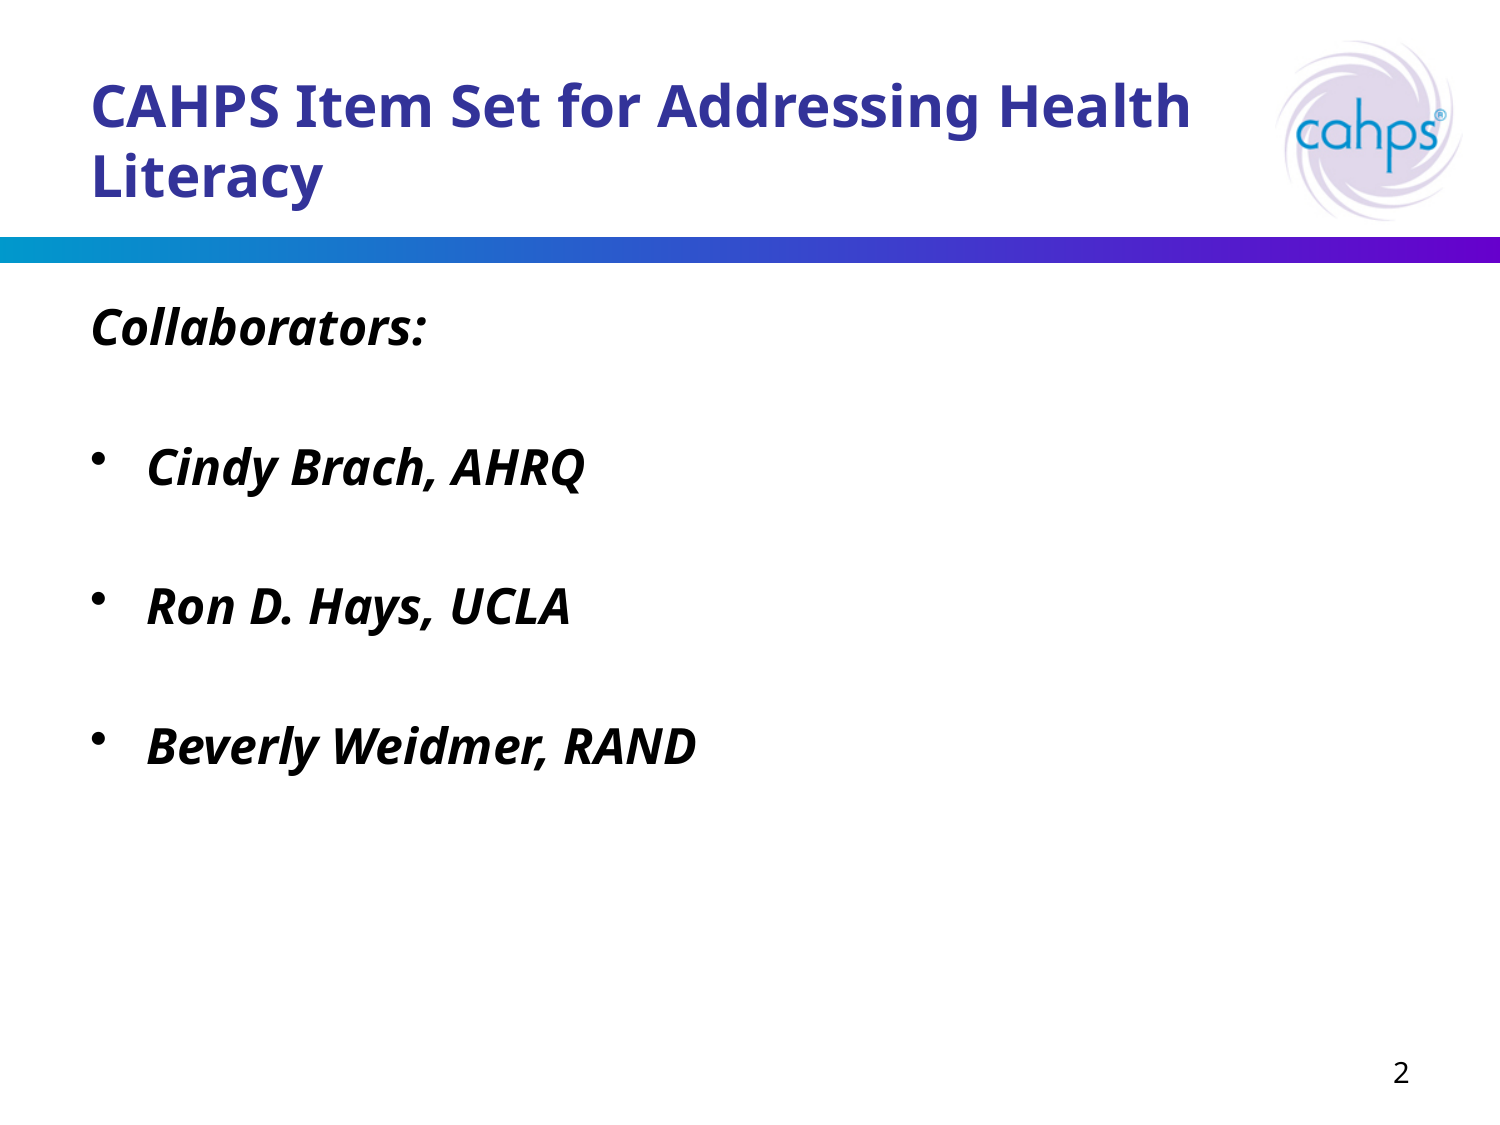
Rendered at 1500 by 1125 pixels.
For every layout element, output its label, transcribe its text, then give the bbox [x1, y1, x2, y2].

title CAHPS Item Set for Addressing Health Literacy [75, 45, 1313, 233]
picture [1275, 37, 1463, 225]
list Collaborators: Cindy Brach, AHRQ Ron D. Hays, UCLA Beverly Weidmer, RAND [75, 287, 1425, 1005]
slide_number 2 [1074, 1046, 1426, 1125]
